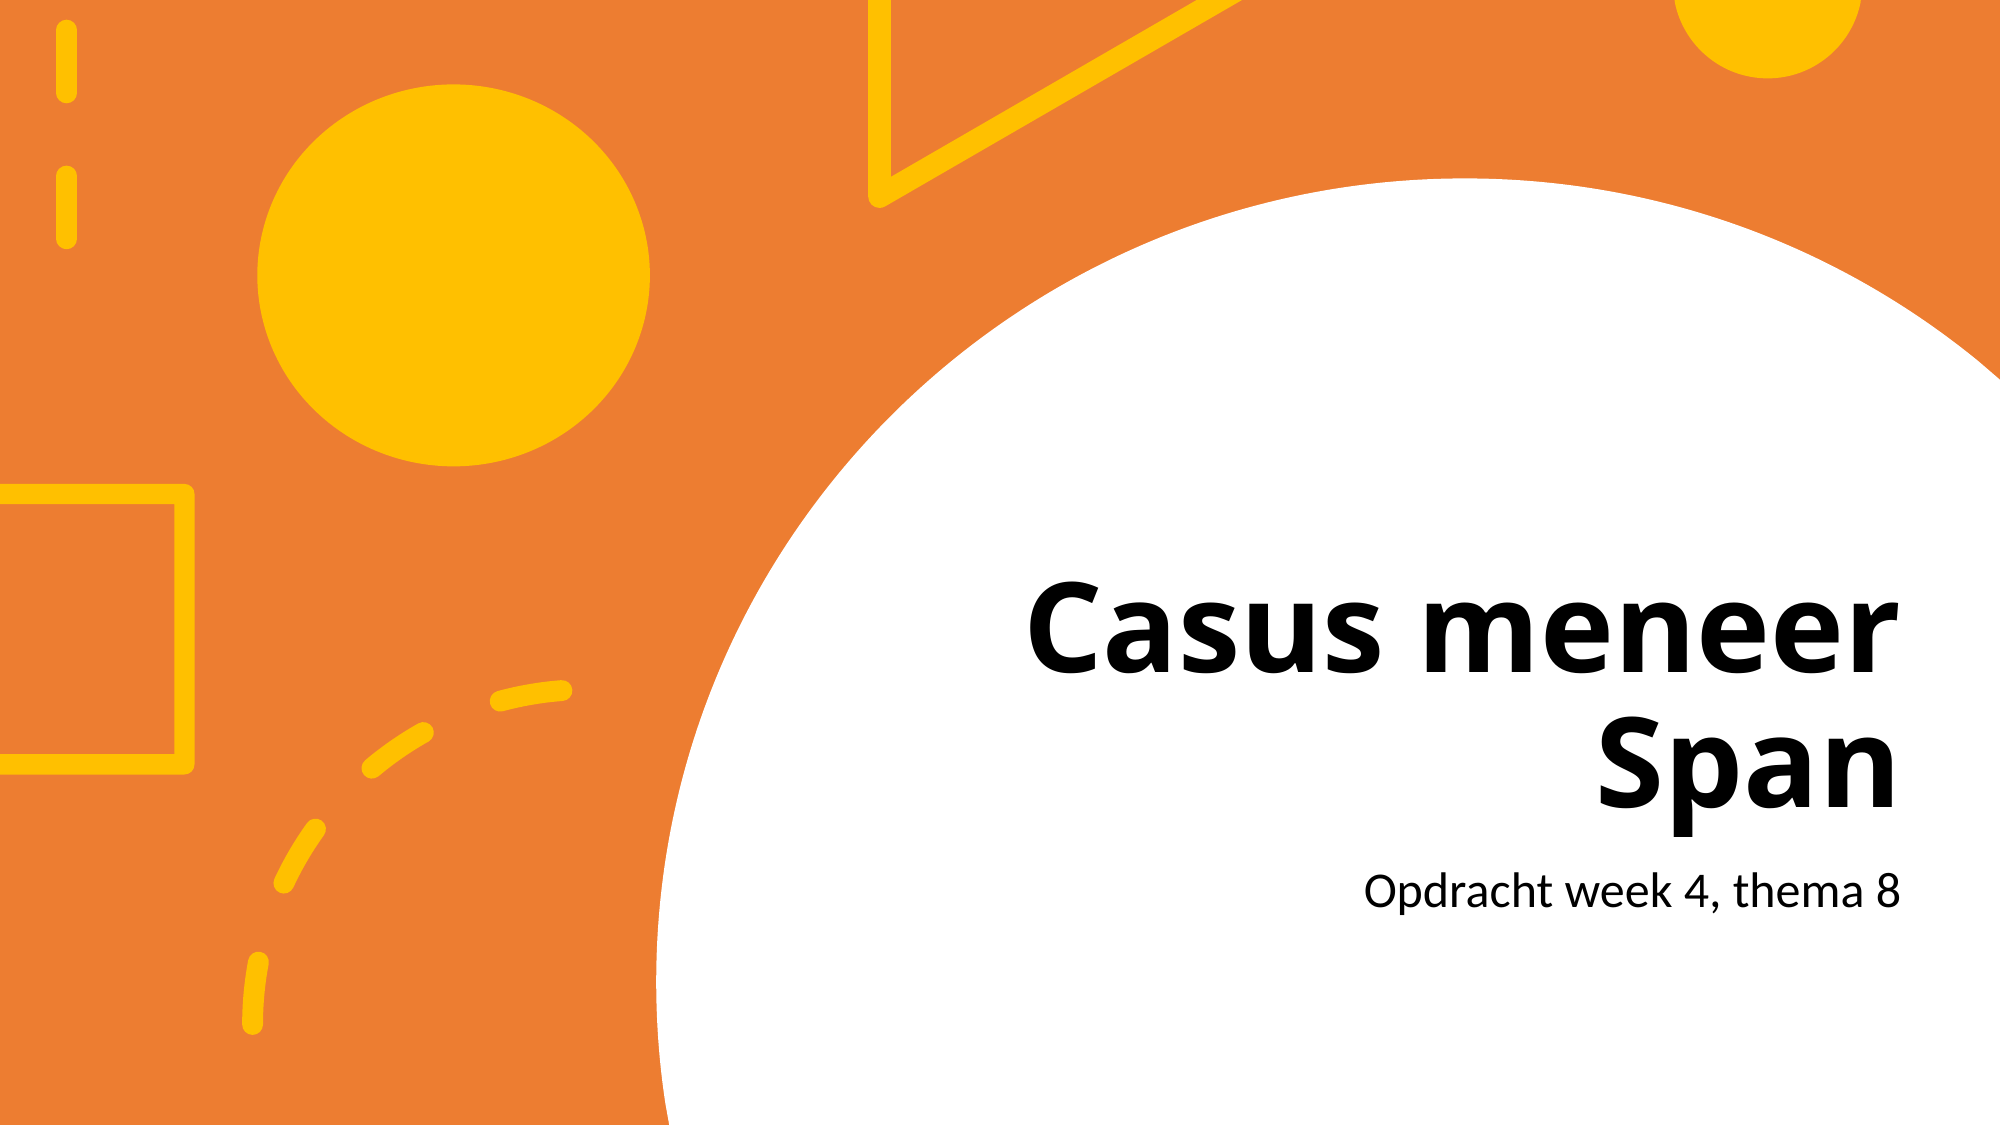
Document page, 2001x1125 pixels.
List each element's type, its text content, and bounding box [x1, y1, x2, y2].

title Casus meneer Span [835, 450, 1917, 842]
text_box [868, 0, 1243, 208]
subtitle Opdracht week 4, thema 8 [835, 857, 1917, 1021]
text_box [655, 177, 2000, 1125]
text_box [0, 0, 2000, 1125]
text_box [0, 483, 195, 775]
text_box [252, 689, 588, 1026]
text_box [1673, 0, 1862, 80]
text_box [256, 83, 651, 468]
